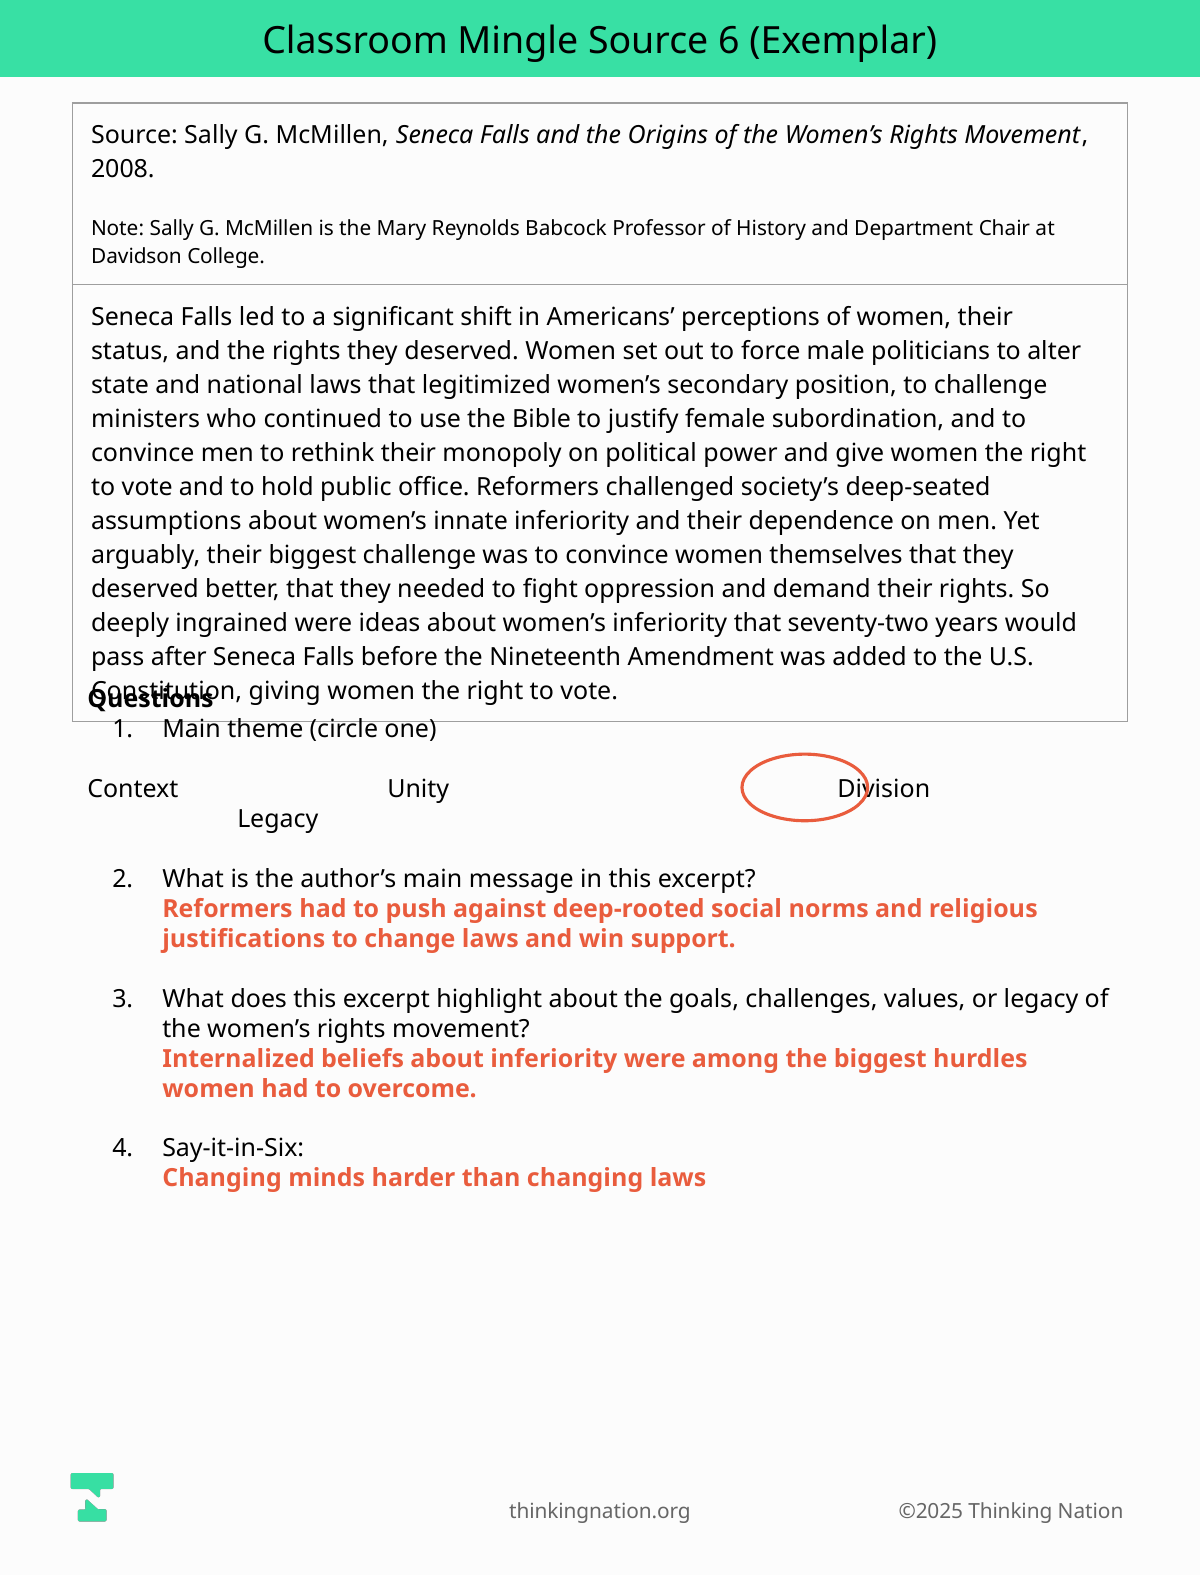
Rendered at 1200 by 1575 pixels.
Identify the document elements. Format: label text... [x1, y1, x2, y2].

text_box [741, 754, 868, 821]
text_box thinkingnation.org [457, 1483, 742, 1532]
text_box Questions Main theme (circle one) Context Unity Division Legacy What is the author’s main message in this excerpt? Reformers had to push against deep-rooted social norms and religious justifications to change laws and win support. What does this excerpt highlight about the goals, challenges, values, or legacy of the women’s rights movement? Internalized beliefs about inferiority were among the biggest hurdles women had to overcome. Say-it-in-Six: Changing minds harder than changing laws [72, 667, 1128, 1199]
picture [58, 1463, 126, 1531]
text_box Classroom Mingle Source 6 (Exemplar) [0, 0, 1200, 77]
table_header Source: Sally G. McMillen, Seneca Falls and the Origins of the Women’s Rights Movement, 2008. Note: Sally G. McMillen is the Mary Reynolds Babcock Professor of History and Department Chair at Davidson College. [73, 104, 1127, 284]
text_box ©2025 Thinking Nation [854, 1483, 1139, 1532]
table_cell Seneca Falls led to a significant shift in Americans’ perceptions of women, their status, and the rights they deserved. Women set out to force male politicians to alter state and national laws that legitimized women’s secondary position, to challenge ministers who continued to use the Bible to justify female subordination, and to convince men to rethink their monopoly on political power and give women the right to vote and to hold public office. Reformers challenged society’s deep-seated assumptions about women’s innate inferiority and their dependence on men. Yet arguably, their biggest challenge was to convince women themselves that they deserved better, that they needed to fight oppression and demand their rights. So deeply ingrained were ideas about women’s inferiority that seventy-two years would pass after Seneca Falls before the Nineteenth Amendment was added to the U.S. Constitution, giving women the right to vote. [73, 285, 1127, 667]
